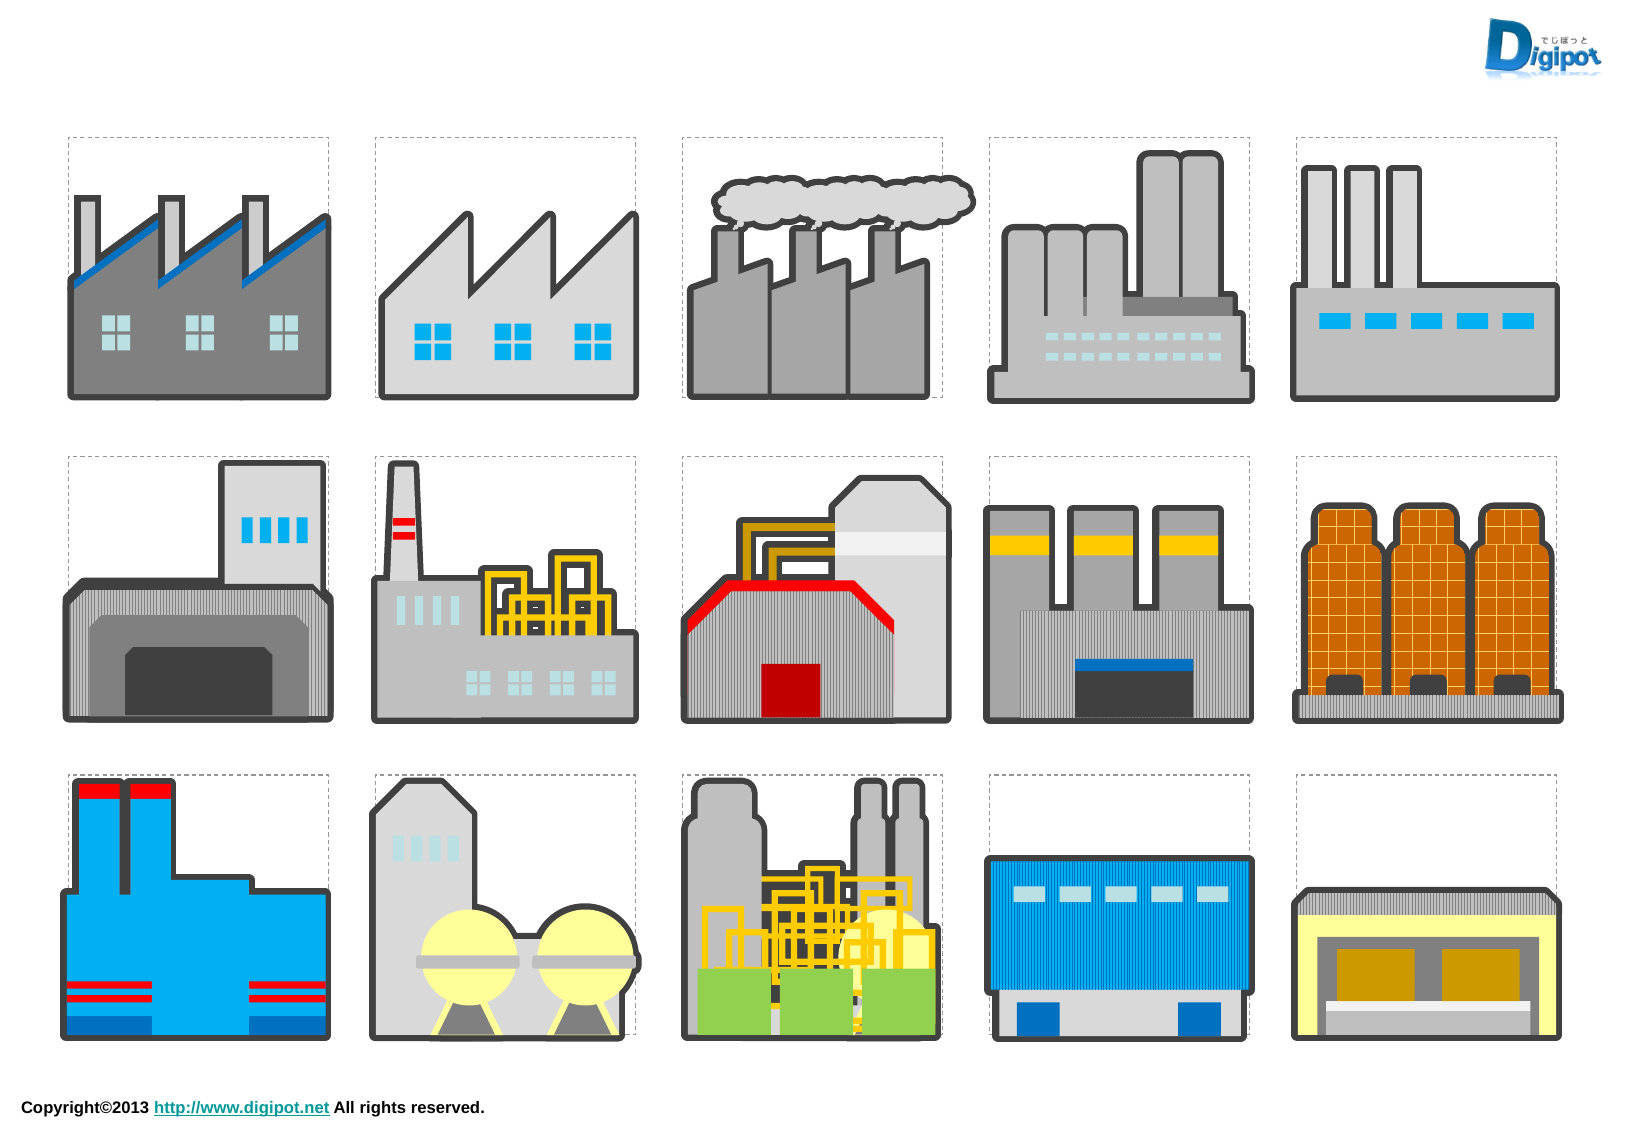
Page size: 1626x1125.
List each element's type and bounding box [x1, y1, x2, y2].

text_box [73, 201, 326, 395]
picture [1485, 18, 1602, 82]
text_box [377, 466, 634, 718]
text_box [65, 783, 327, 1036]
text_box [989, 510, 1249, 718]
text_box [1297, 892, 1557, 1036]
text_box [692, 180, 971, 394]
text_box [687, 480, 947, 718]
text_box [375, 783, 637, 1036]
text_box [993, 156, 1250, 399]
text_box [1295, 170, 1556, 396]
text_box [990, 861, 1250, 1037]
text_box [687, 783, 936, 1036]
text_box [68, 465, 329, 717]
text_box [1297, 508, 1559, 718]
text_box [384, 216, 634, 395]
